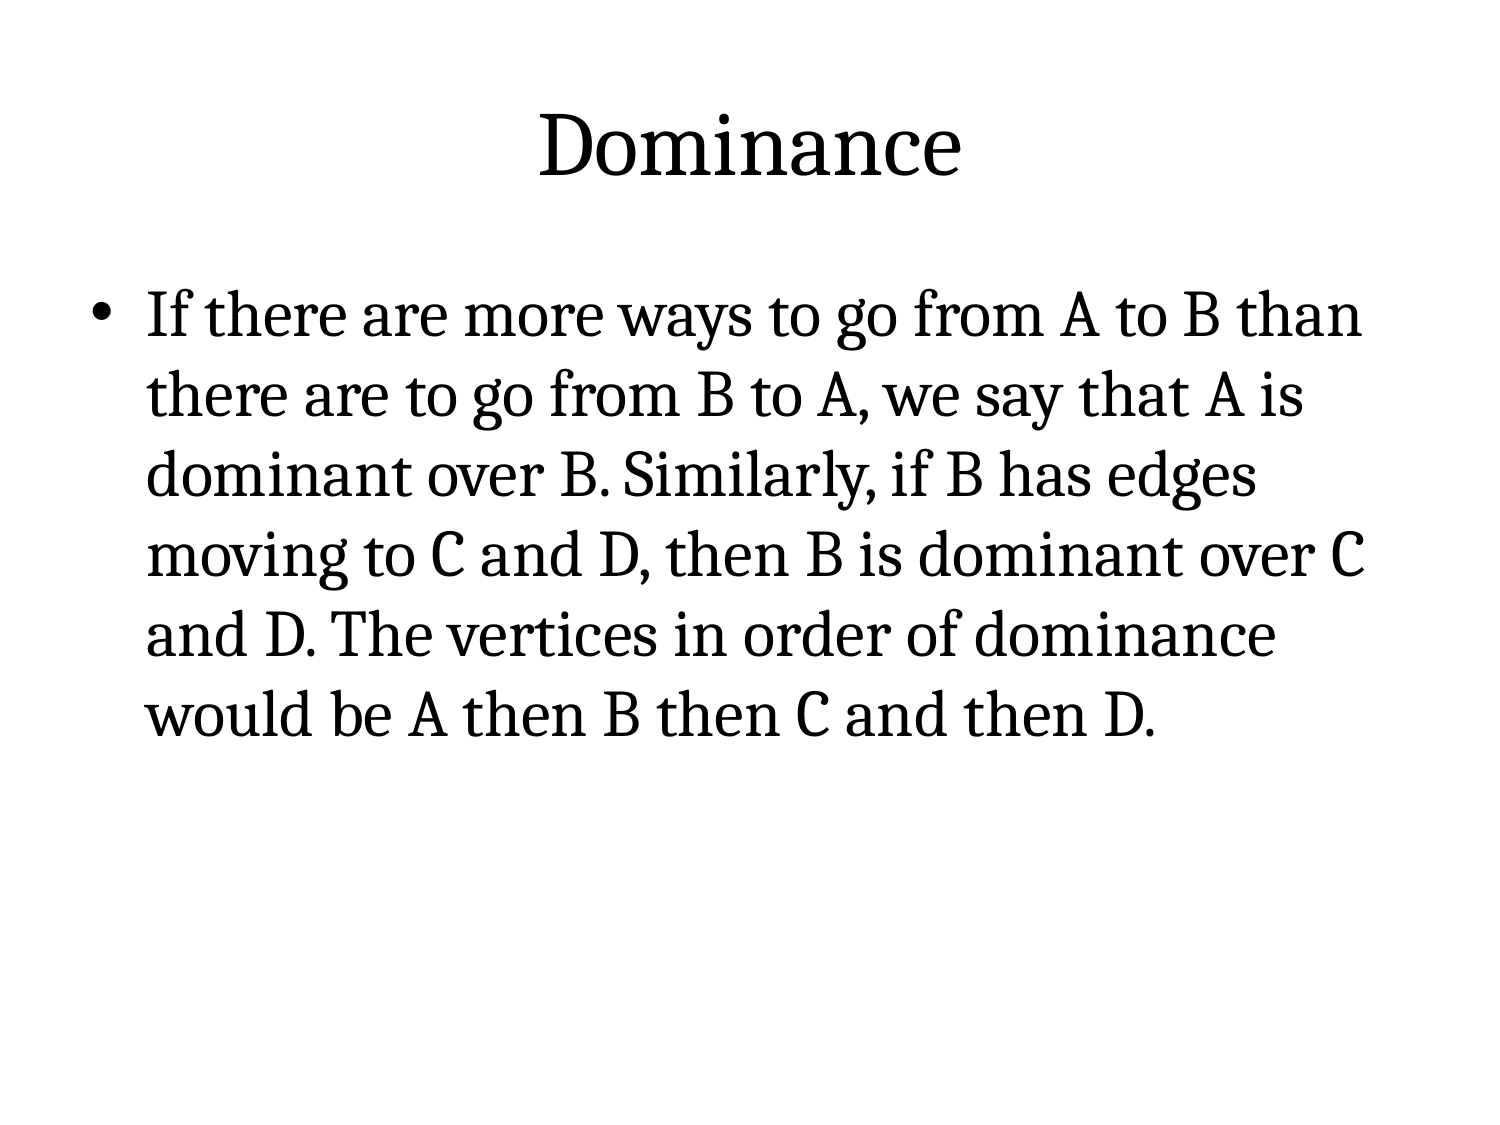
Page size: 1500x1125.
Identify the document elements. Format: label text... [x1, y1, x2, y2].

title Dominance [75, 45, 1425, 233]
list If there are more ways to go from A to B than there are to go from B to A, we say that A is dominant over B. Similarly, if B has edges moving to C and D, then B is dominant over C and D. The vertices in order of dominance would be A then B then C and then D. [75, 262, 1425, 1005]
